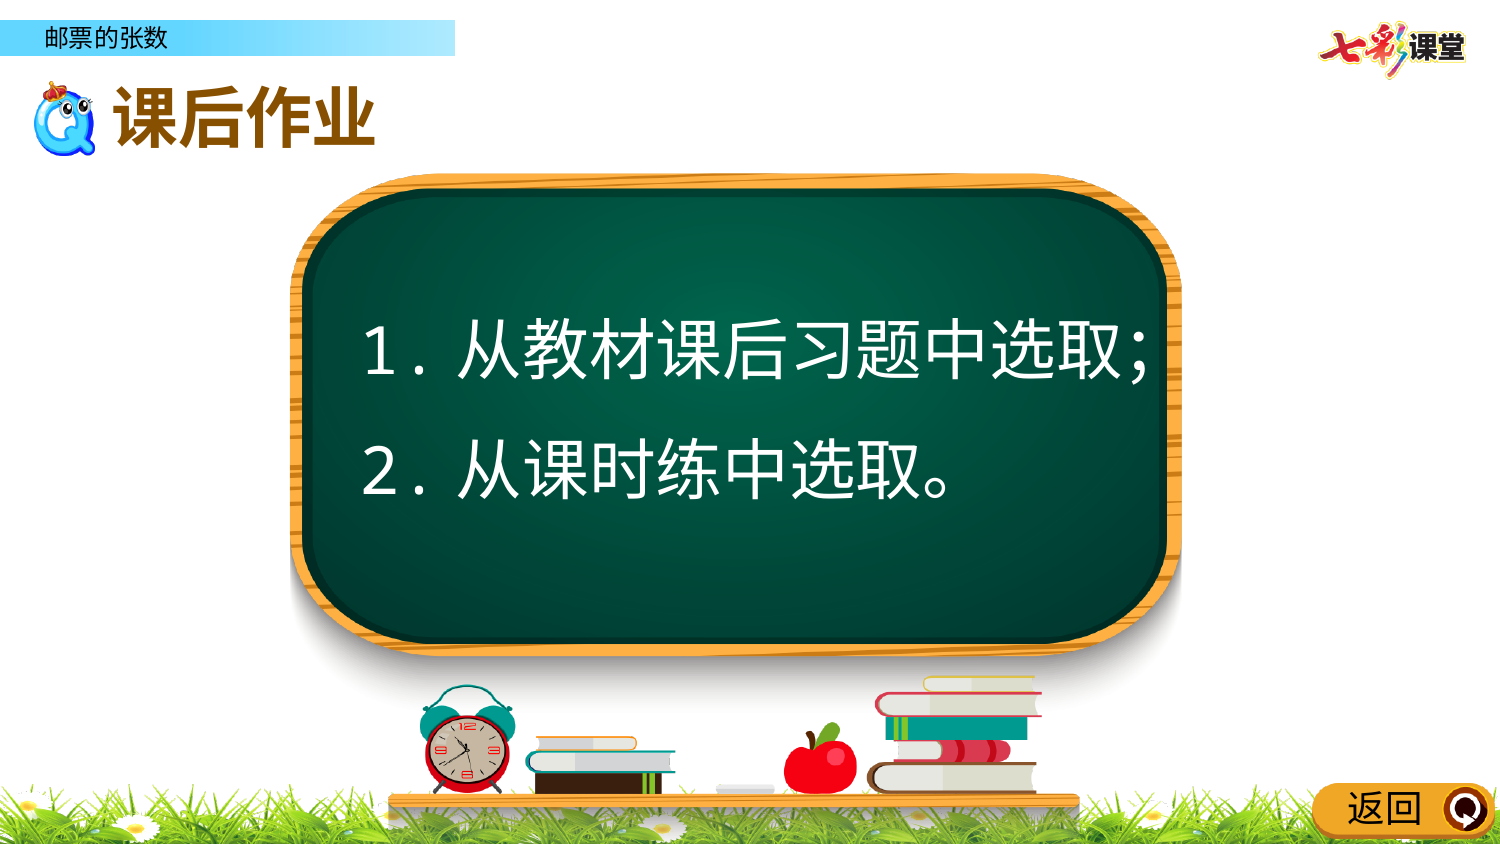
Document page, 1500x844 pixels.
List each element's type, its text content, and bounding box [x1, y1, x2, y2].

picture [34, 80, 96, 157]
text_box 课后作业 [100, 69, 404, 161]
picture [1316, 20, 1468, 80]
picture [0, 173, 1500, 844]
